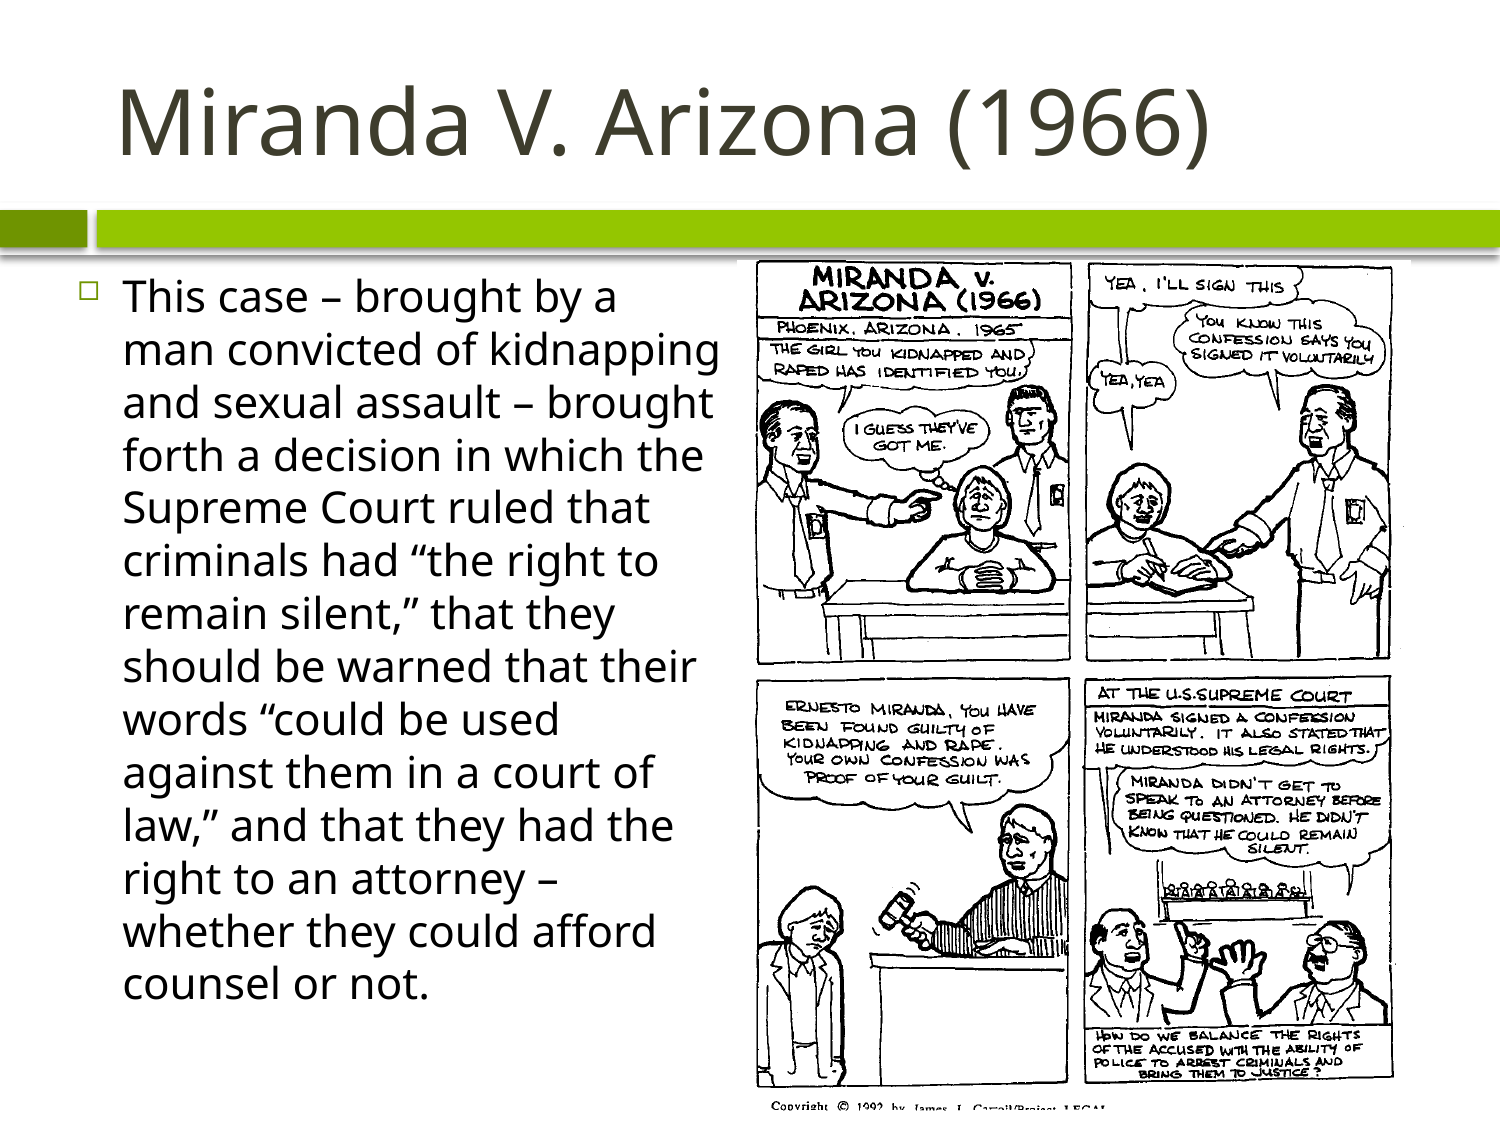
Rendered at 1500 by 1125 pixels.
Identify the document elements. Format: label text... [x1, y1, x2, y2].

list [737, 260, 1411, 1112]
title Miranda V. Arizona (1966) [99, 37, 1438, 200]
list This case – brought by a man convicted of kidnapping and sexual assault – brought forth a decision in which the Supreme Court ruled that criminals had “the right to remain silent,” that they should be warned that their words “could be used against them in a court of law,” and that they had the right to an attorney – whether they could afford counsel or not. [62, 260, 736, 1075]
